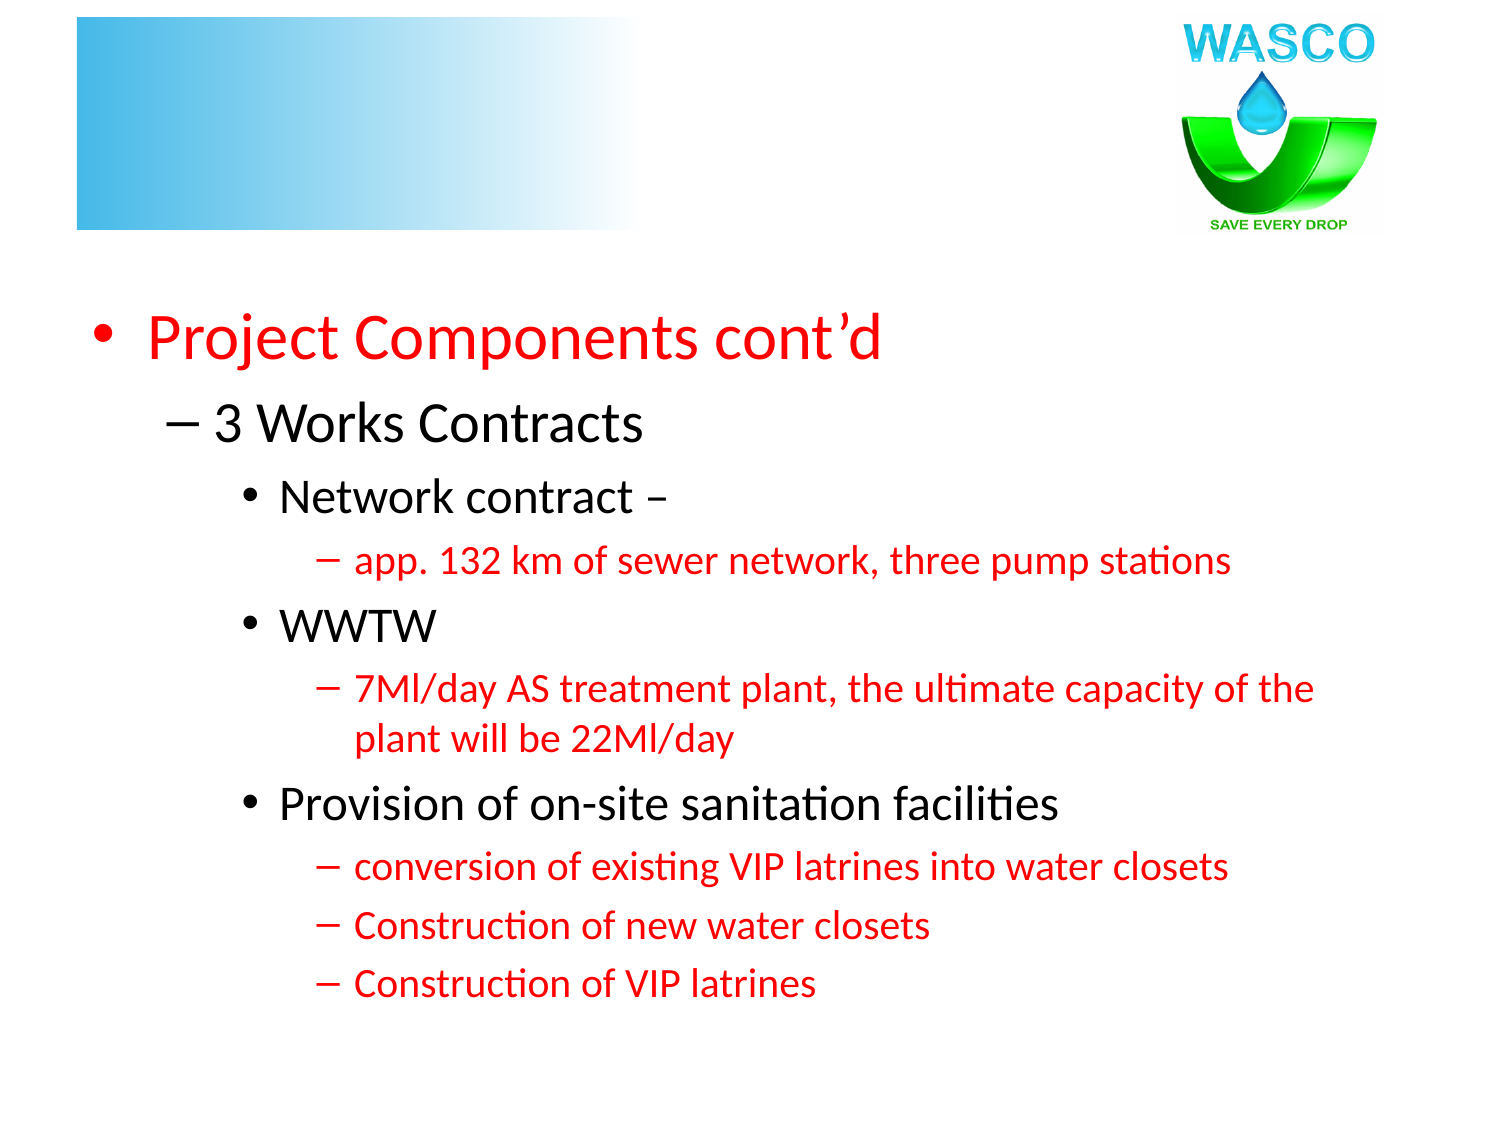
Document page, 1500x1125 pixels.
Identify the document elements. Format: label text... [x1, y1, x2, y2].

list Project Components cont’d 3 Works Contracts Network contract – app. 132 km of sewer network, three pump stations WWTW 7Ml/day AS treatment plant, the ultimate capacity of the plant will be 22Ml/day Provision of on-site sanitation facilities conversion of existing VIP latrines into water closets Construction of new water closets Construction of VIP latrines [76, 284, 1427, 1028]
picture [1174, 12, 1384, 234]
text_box [76, 17, 640, 230]
